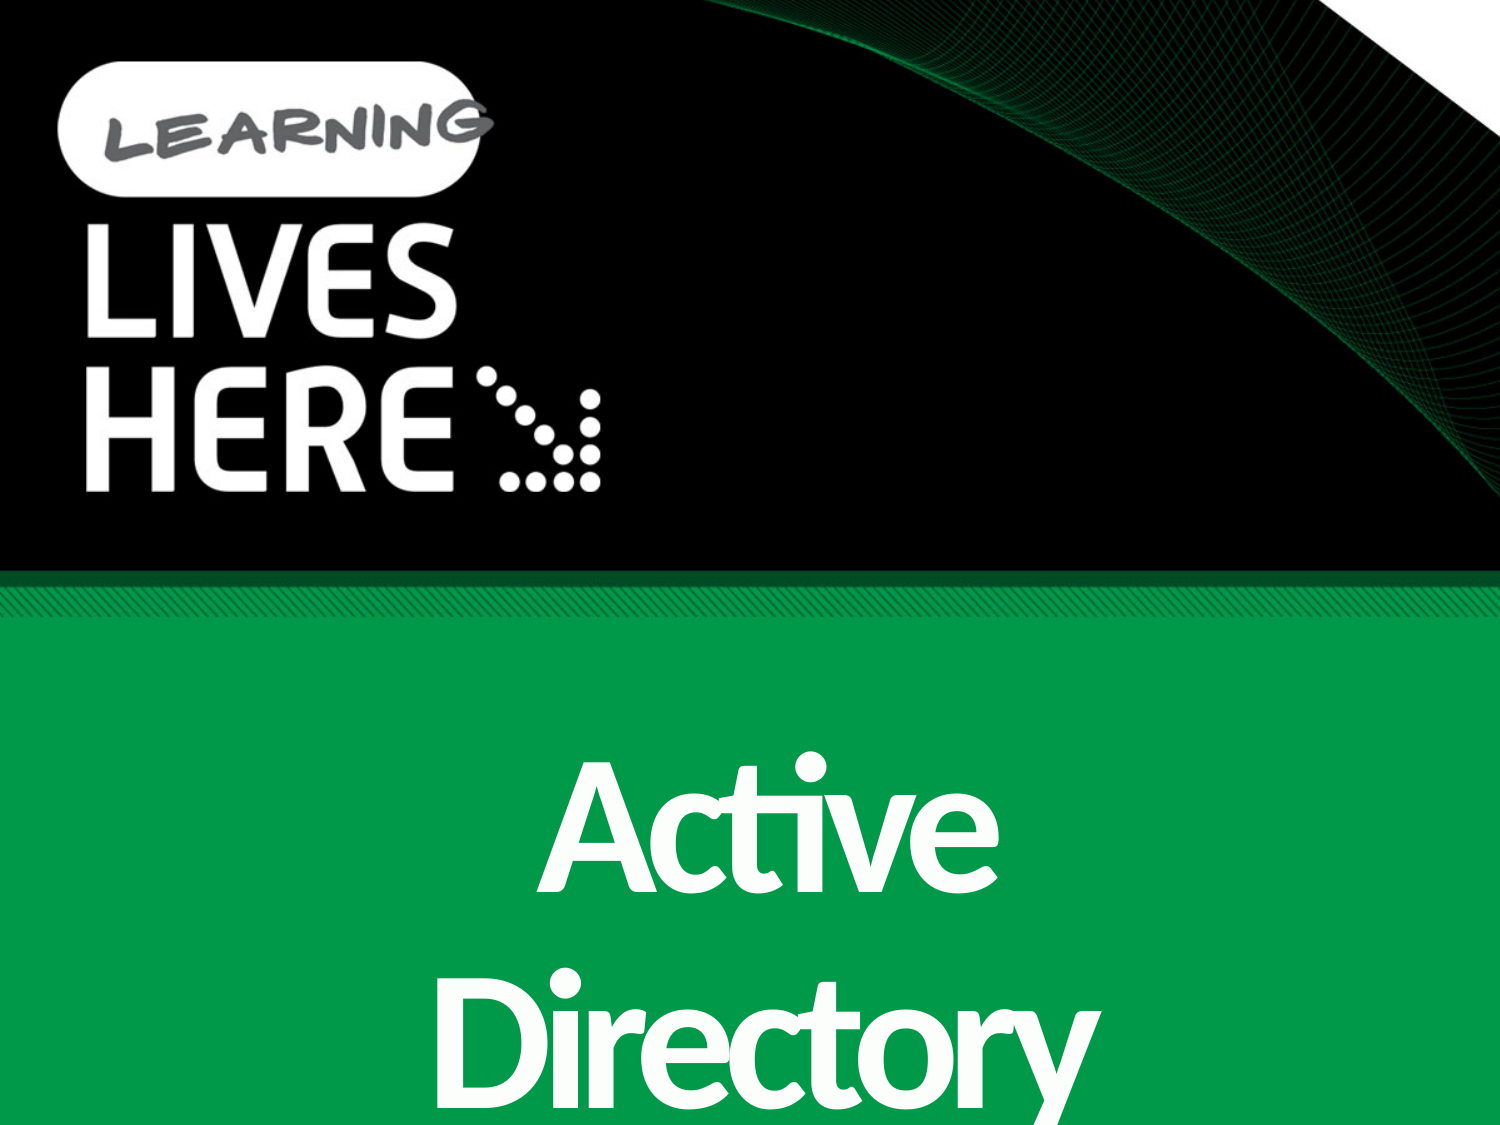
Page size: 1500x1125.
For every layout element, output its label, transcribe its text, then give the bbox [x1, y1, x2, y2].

picture [0, 0, 1500, 1125]
list Active Directory [191, 719, 1339, 948]
